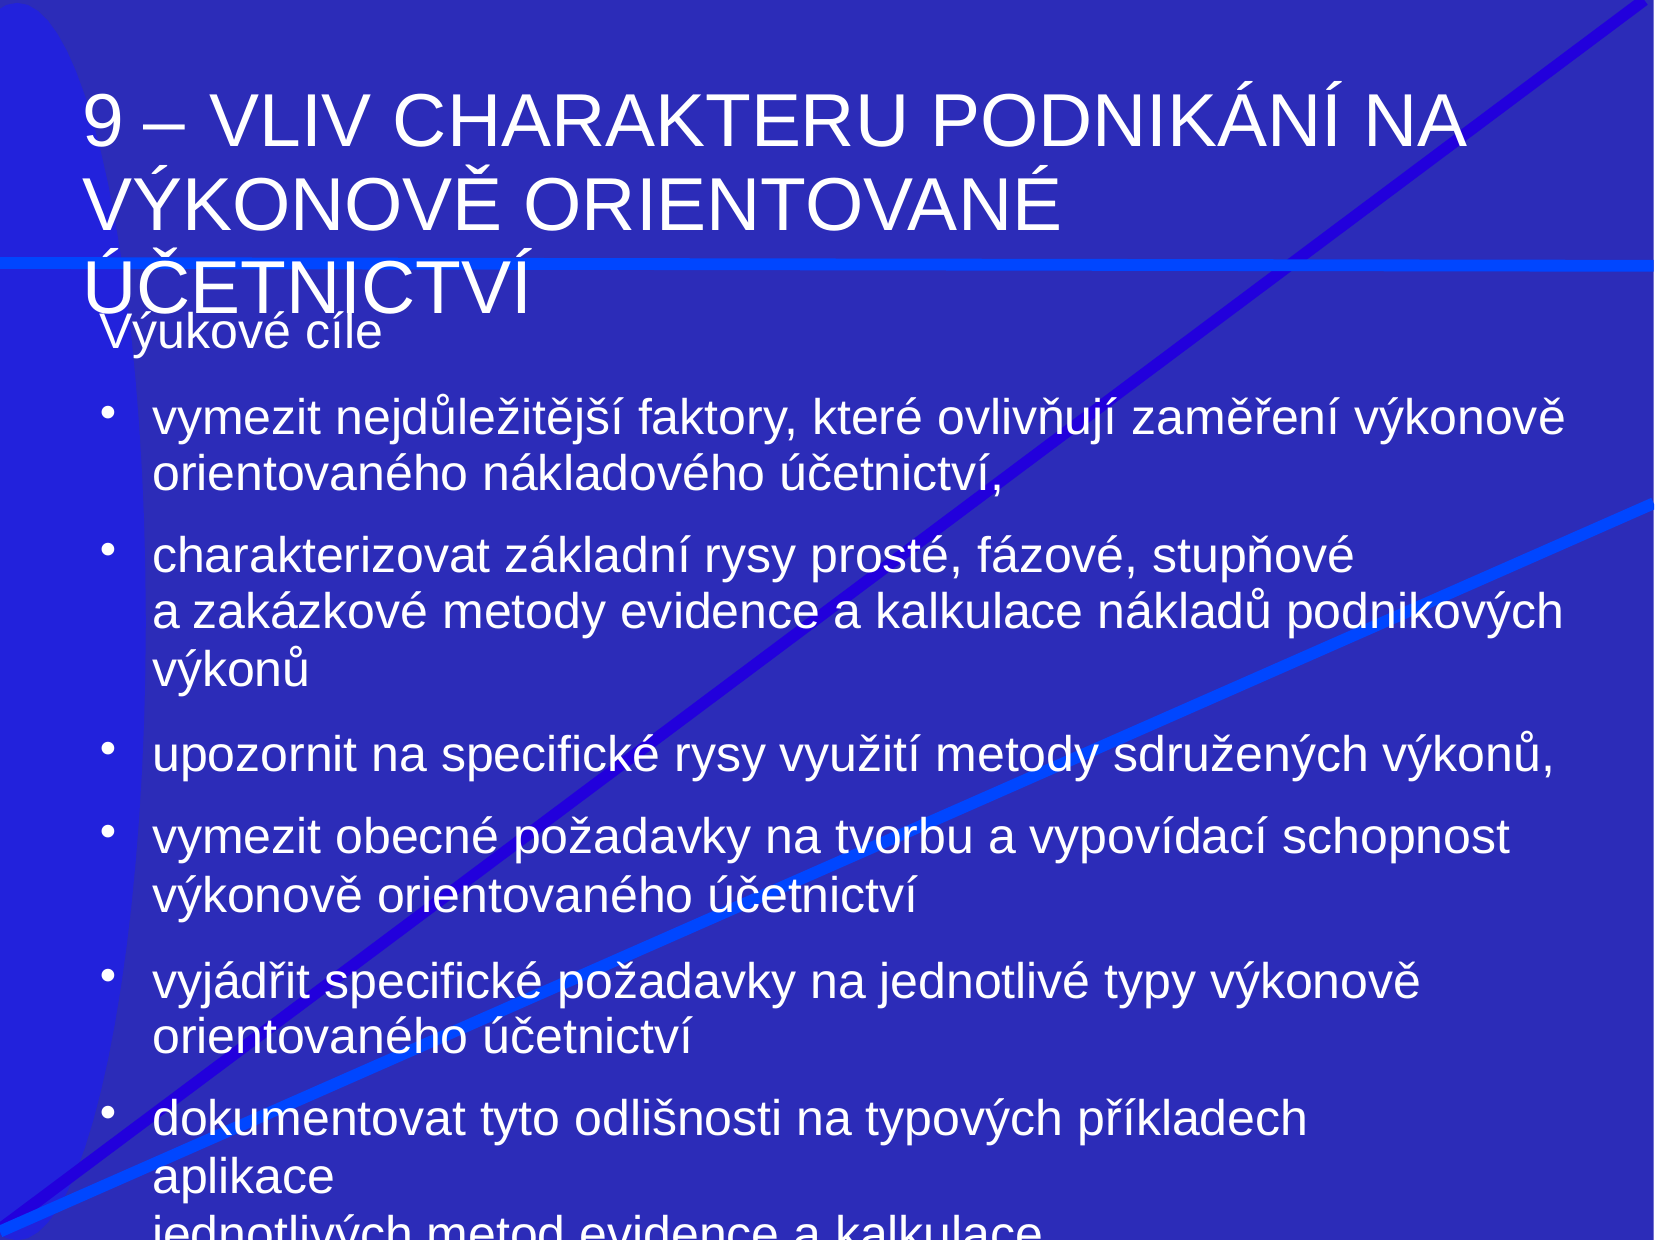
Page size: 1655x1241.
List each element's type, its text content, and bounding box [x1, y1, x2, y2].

text_box Výukové cíle vymezit nejdůležitější faktory, které ovlivňují zaměření výkonově orientovaného nákladového účetnictví, charakterizovat základní rysy prosté, fázové, stupňové a zakázkové metody evidence a kalkulace nákladů podnikových výkonů upozornit na specifické rysy využití metody sdružených výkonů, vymezit obecné požadavky na tvorbu a vypovídací schopnost výkonově orientovaného účetnictví vyjádřit specifické požadavky na jednotlivé typy výkonově orientovaného účetnictví dokumentovat tyto odlišnosti na typových příkladech aplikace jednotlivých metod evidence a kalkulace [97, 298, 1570, 1241]
text_box 9 – VLIV CHARAKTERU PODNIKÁNÍ NA VÝKONOVĚ ORIENTOVANÉ ÚČETNICTVÍ [80, 78, 1536, 329]
